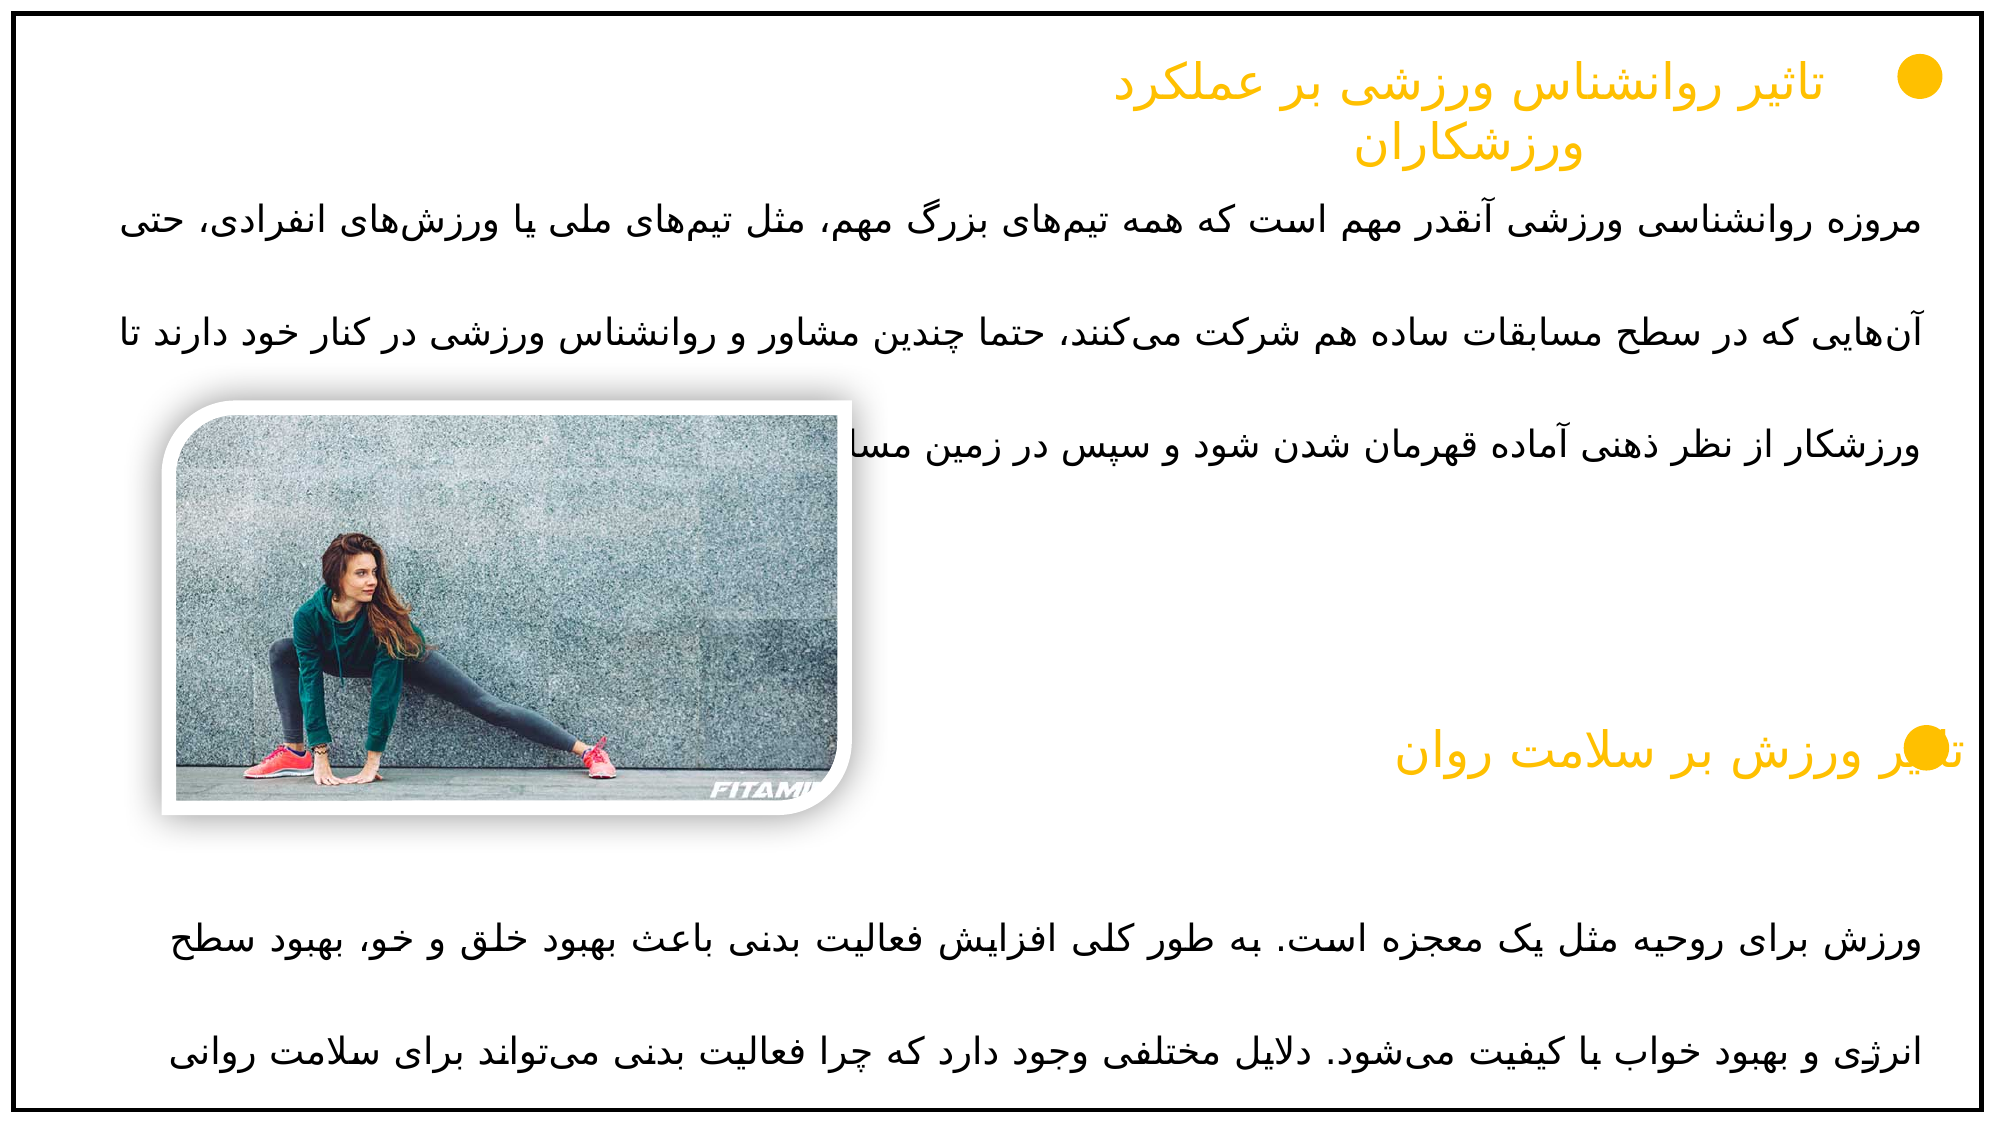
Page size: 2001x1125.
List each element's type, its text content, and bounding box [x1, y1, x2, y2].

picture [168, 407, 845, 808]
text_box تاثیر ورزش بر سلامت روان [1379, 709, 2000, 785]
text_box تاثیر روانشناس ورزشی بر عملکرد ورزشکاران [1045, 42, 1895, 120]
text_box مروزه روانشناسی ورزشی آنقدر مهم است که همه تیم‌های بزرگ مهم، مثل تیم‌های ملی یا ورزش‌های انفرادی، حتی آن‌هایی که در سطح مسابقات ساده هم شرکت می‌کنند، حتما چندین مشاور و روانشناس ورزشی در کنار خود دارند تا ورزشکار از نظر ذهنی آماده قهرمان شدن شود و سپس در زمین مسابقه هم قهرمان شود. [103, 120, 1938, 473]
text_box ورزش برای روحیه مثل یک معجزه است. به طور کلی افزایش فعالیت بدنی باعث بهبود خلق و خو، بهبود سطح انرژی و بهبود خواب با کیفیت می‌شود. دلایل مختلفی وجود دارد که چرا فعالیت بدنی می‌تواند برای سلامت روانی مفید باشد. اکنون به مهم‌ترین تاثیرات ورزش بر سلامت روان خواهیم پرداخت. [153, 839, 1938, 1125]
text_box [1902, 724, 1951, 772]
